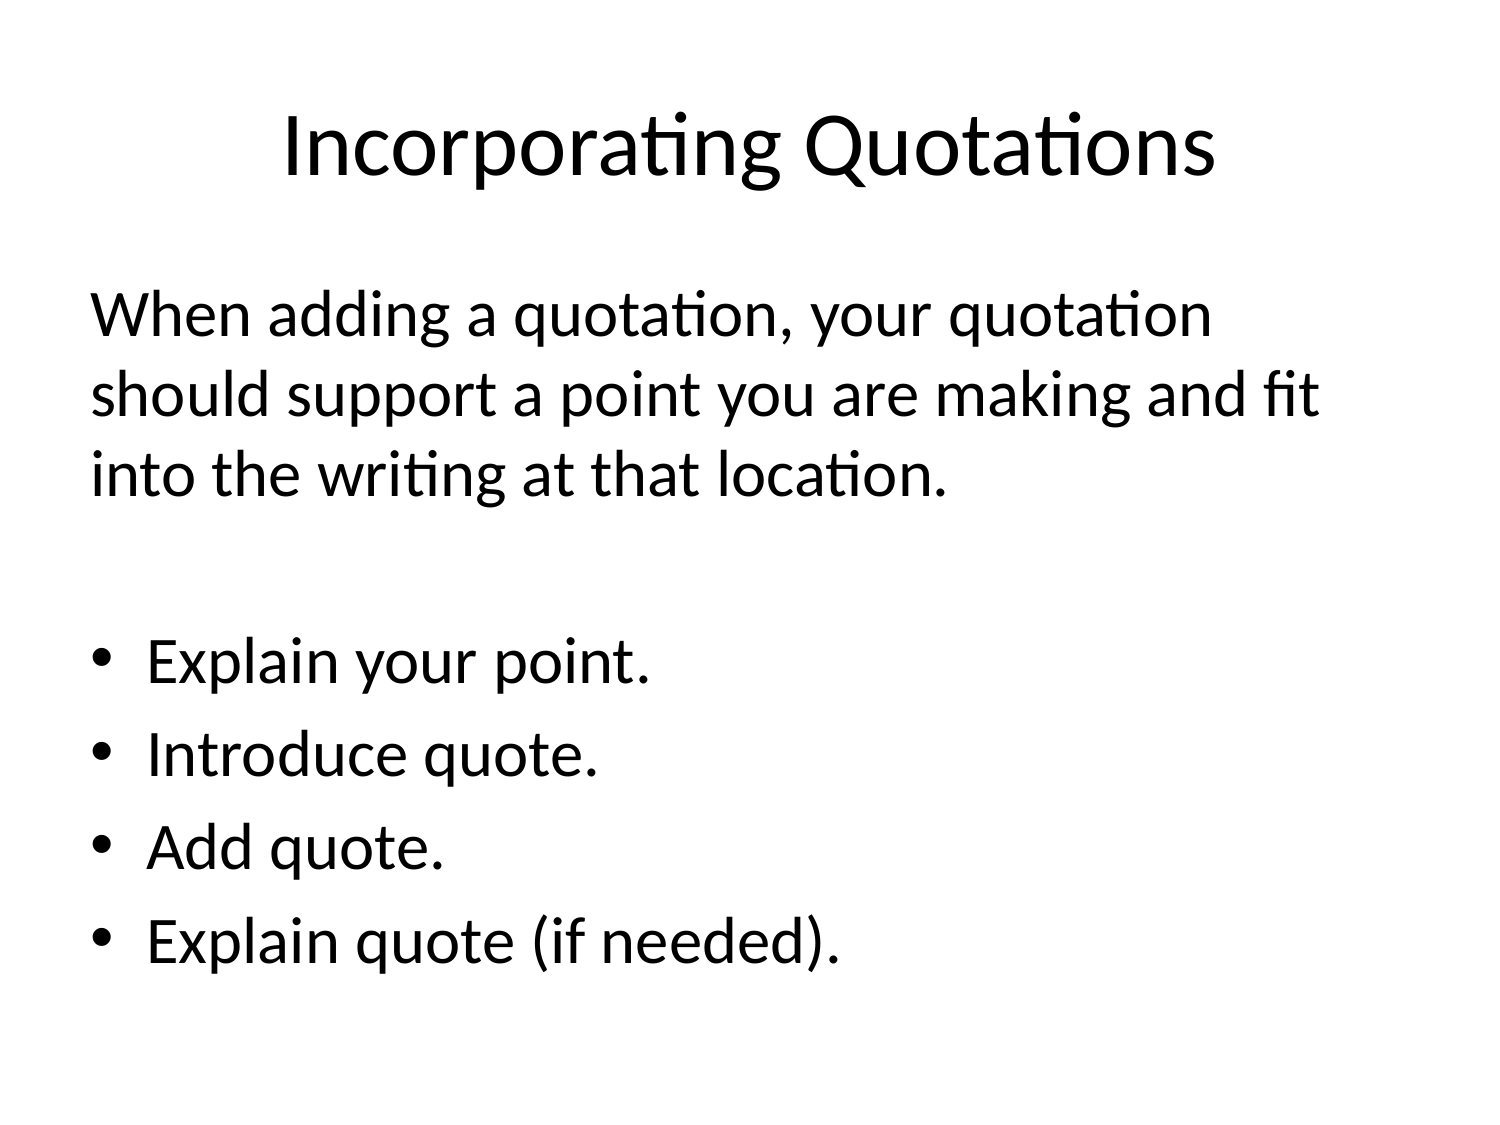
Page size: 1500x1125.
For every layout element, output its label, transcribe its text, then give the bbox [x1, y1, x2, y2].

title Incorporating Quotations [75, 45, 1425, 233]
list When adding a quotation, your quotation should support a point you are making and fit into the writing at that location. Explain your point. Introduce quote. Add quote. Explain quote (if needed). [75, 262, 1425, 1005]
